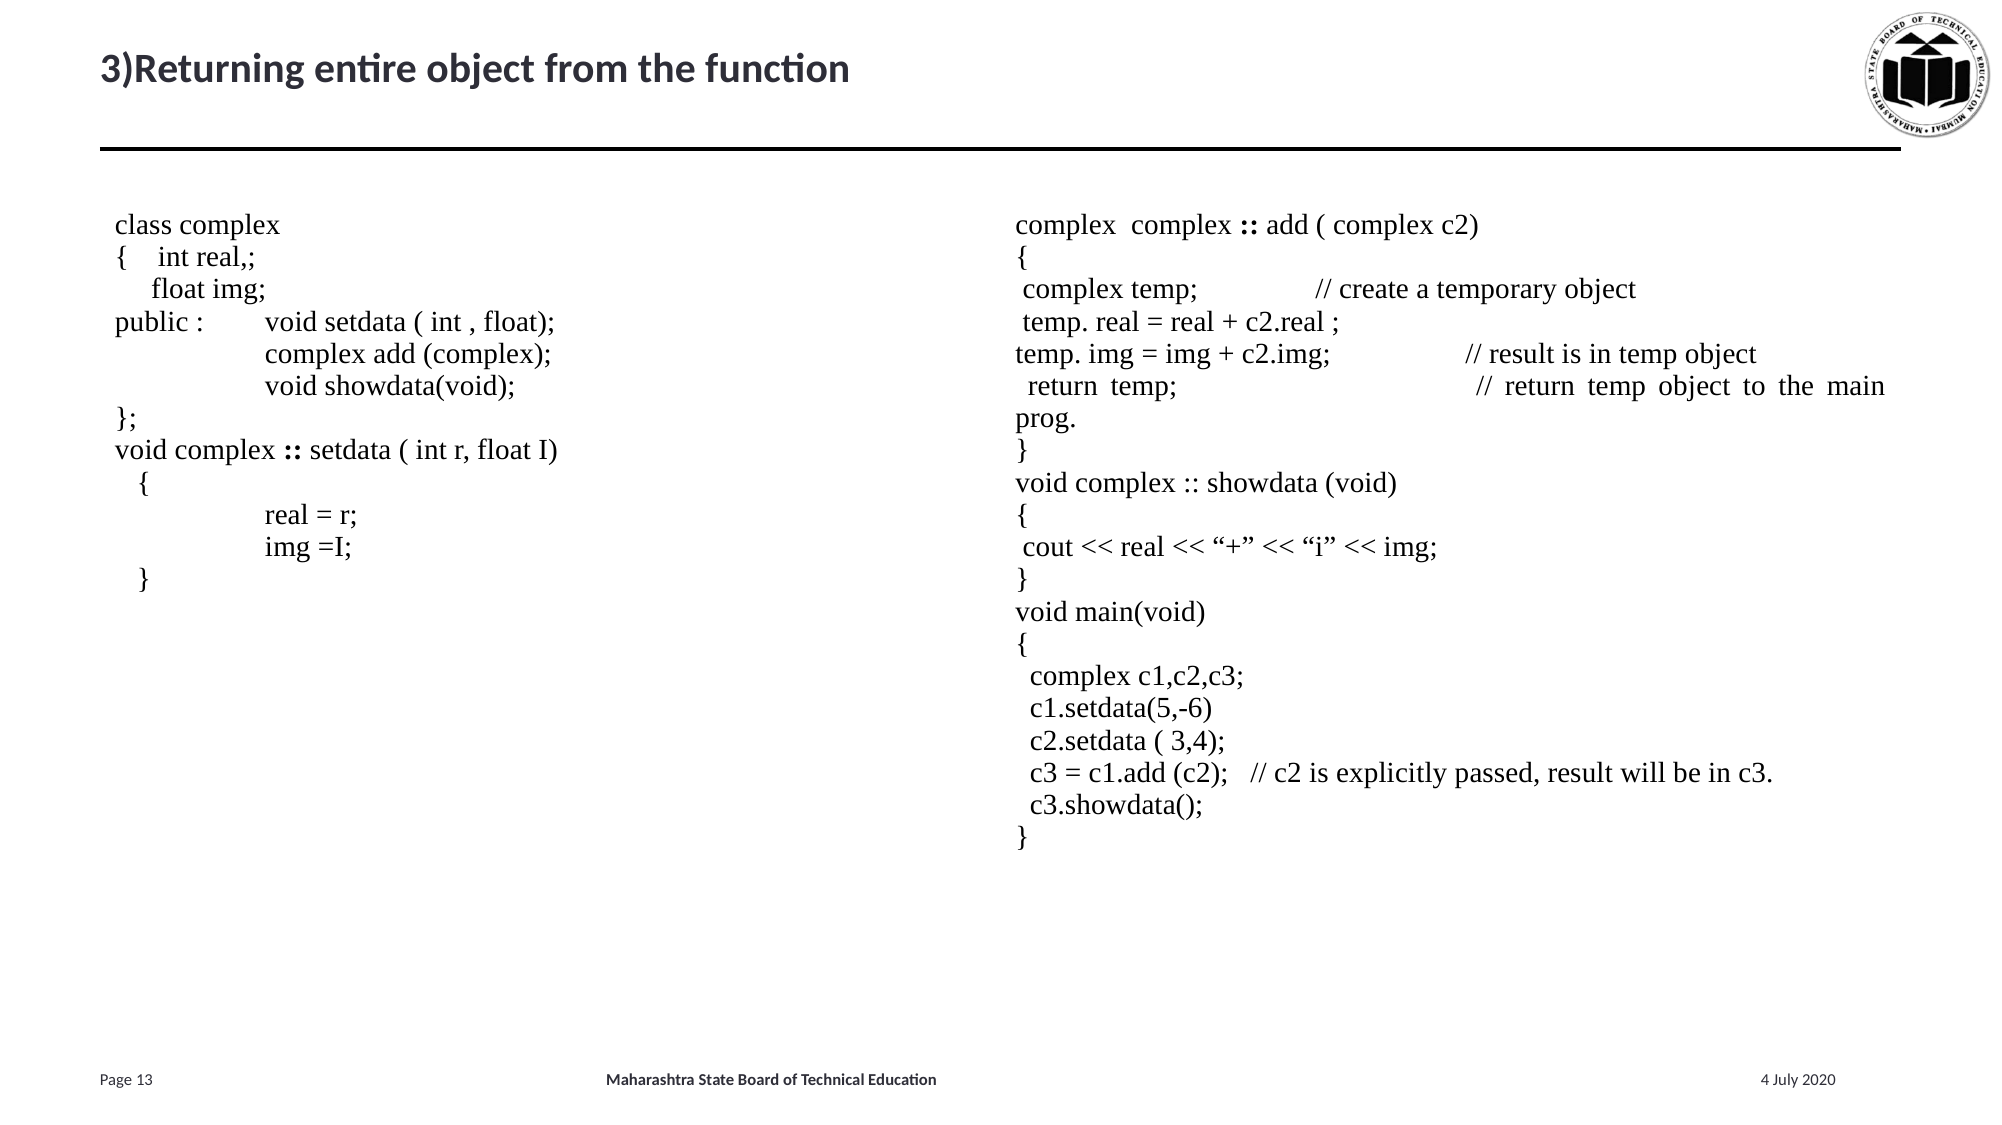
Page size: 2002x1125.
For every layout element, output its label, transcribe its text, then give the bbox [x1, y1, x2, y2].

table_header class complex { int real,; float img; public : void setdata ( int , float); complex add (complex); void showdata(void); }; void complex :: setdata ( int r, float I) { real = r; img =I; } [100, 201, 1000, 1043]
picture [1852, 0, 2001, 149]
title 3)Returning entire object from the function [100, 48, 1901, 146]
table_header complex complex :: add ( complex c2) { complex temp; // create a temporary object temp. real = real + c2.real ; temp. img = img + c2.img; // result is in temp object return temp; // return temp object to the main prog. } void complex :: showdata (void) { cout << real << “+” << “i” << img; } void main(void) { complex c1,c2,c3; c1.setdata(5,-6) c2.setdata ( 3,4); c3 = c1.add (c2); // c2 is explicitly passed, result will be in c3. c3.showdata(); } [1000, 201, 1901, 1043]
